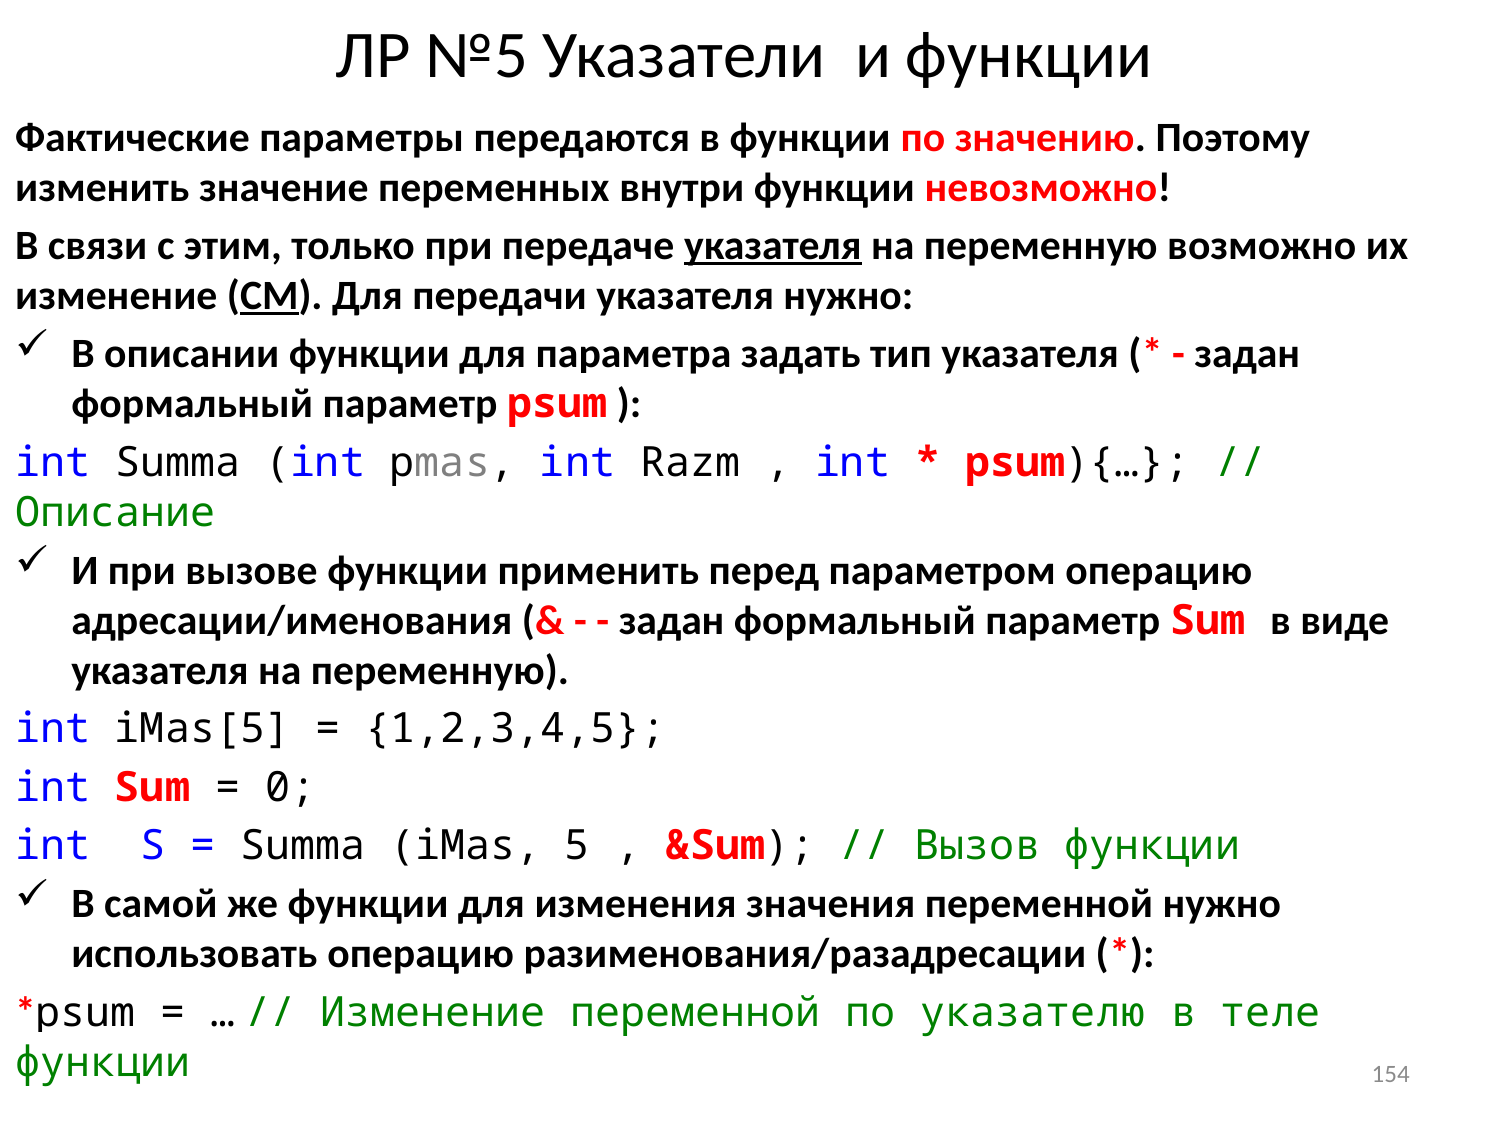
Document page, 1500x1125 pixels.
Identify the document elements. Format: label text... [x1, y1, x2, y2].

title ЛР №5 Указатели и функции [254, 0, 1235, 101]
text_box Фактические параметры передаются в функции по значению. Поэтому изменить значение переменных внутри функции невозможно! В связи с этим, только при передаче указателя на переменную возможно их изменение (СМ). Для передачи указателя нужно: В описании функции для параметра задать тип указателя (* - задан формальный параметр psum ): int Summa (int pmas, int Razm , int * psum){…}; // Описание И при вызове функции применить перед параметром операцию адресации/именования (& - - задан формальный параметр Sum в виде указателя на переменную). int iMas[5] = {1,2,3,4,5}; int Sum = 0; int S = Summa (iMas, 5 , &Sum); // Вызов функции В самой же функции для изменения значения переменной нужно использовать операцию разименования/разадресации (*): *psum = … // Изменение переменной по указателю в теле функции [0, 101, 1500, 1035]
slide_number 154 [1074, 1042, 1425, 1103]
